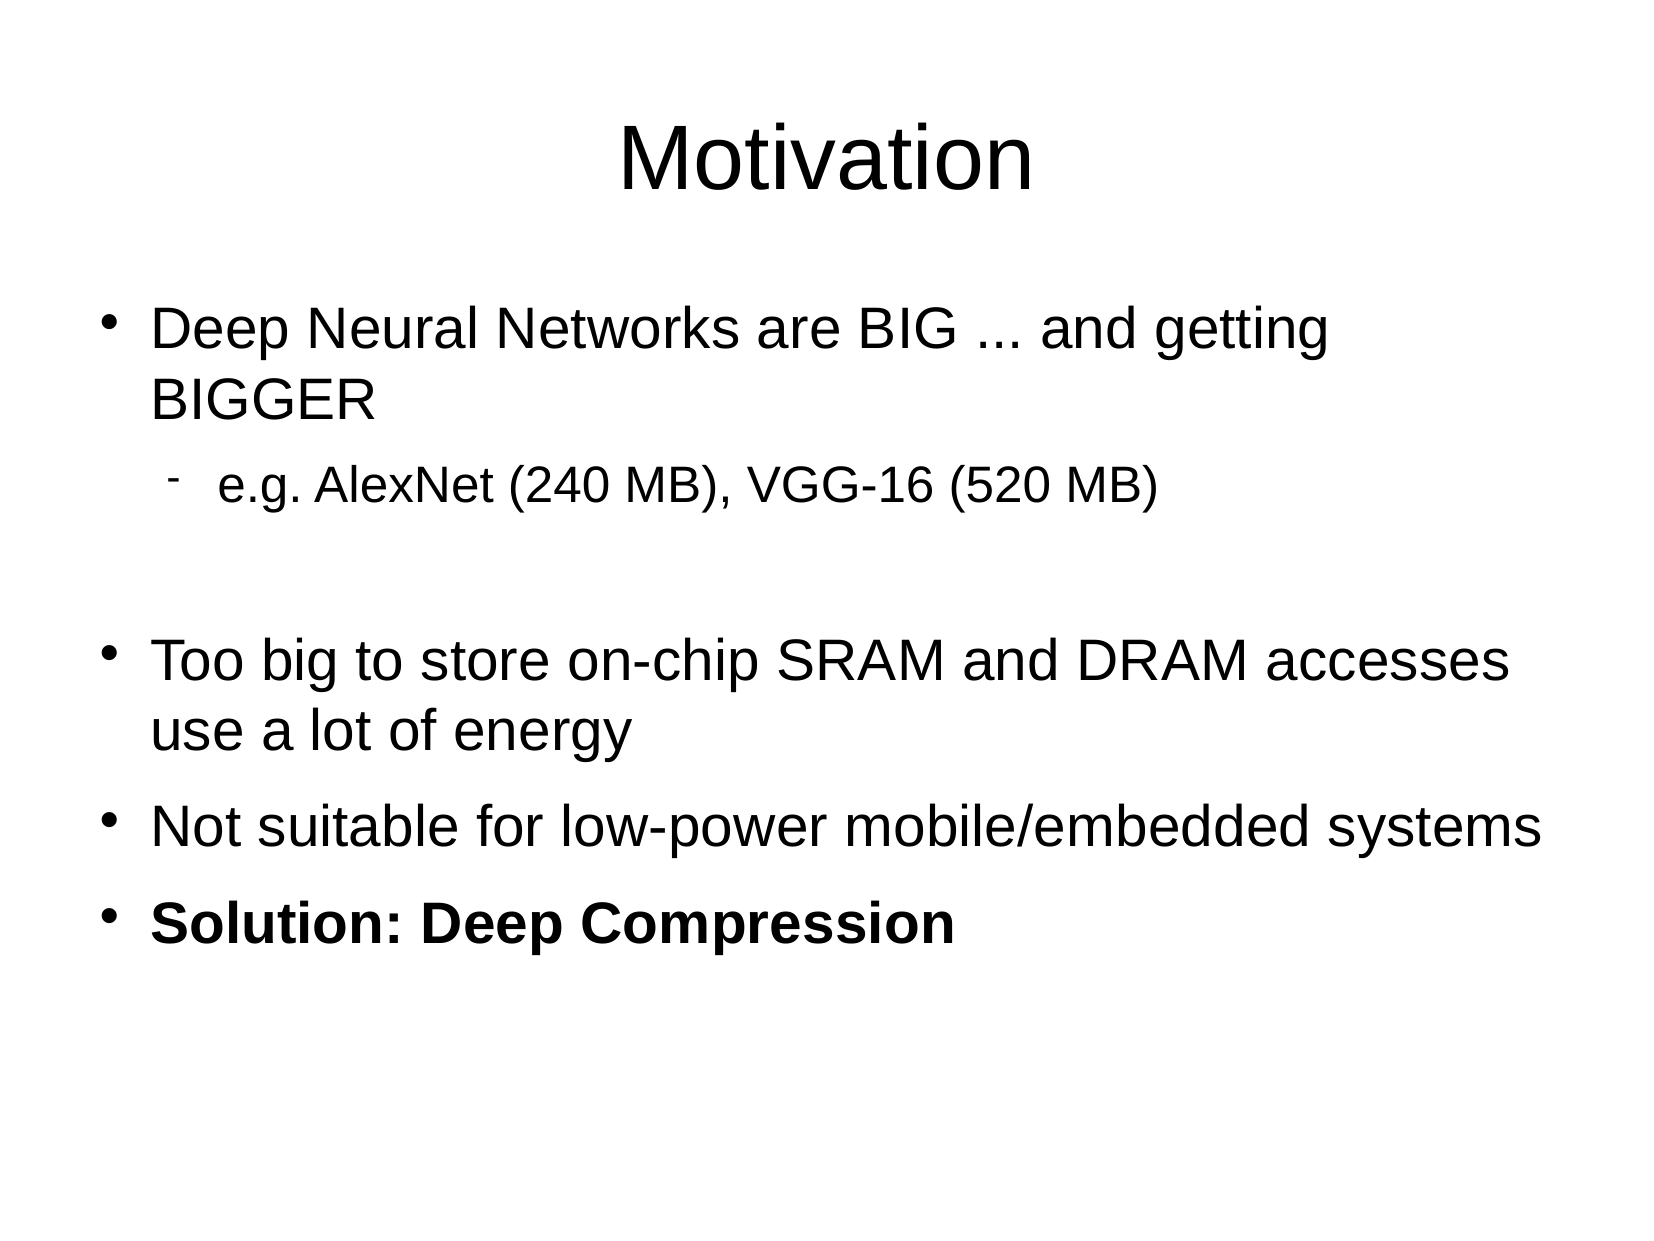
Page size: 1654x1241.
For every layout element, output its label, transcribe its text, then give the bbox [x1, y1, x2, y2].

text_box Motivation [82, 49, 1571, 257]
text_box Deep Neural Networks are BIG ... and getting BIGGER e.g. AlexNet (240 MB), VGG-16 (520 MB) Too big to store on-chip SRAM and DRAM accesses use a lot of energy Not suitable for low-power mobile/embedded systems Solution: Deep Compression [82, 290, 1571, 1010]
